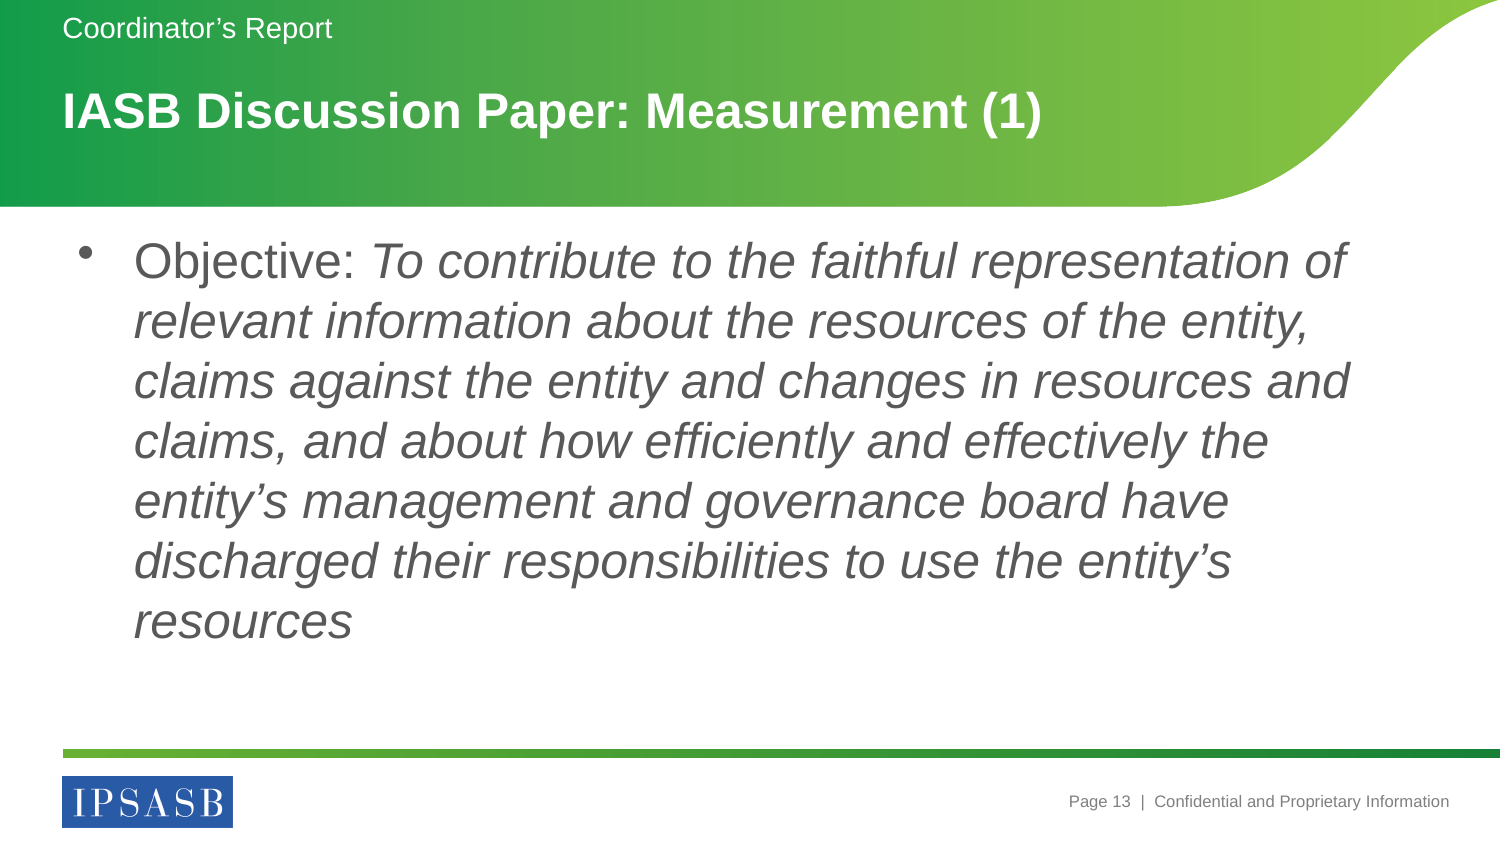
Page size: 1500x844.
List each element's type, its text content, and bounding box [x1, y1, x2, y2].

list Objective: To contribute to the faithful representation of relevant information about the resources of the entity, claims against the entity and changes in resources and claims, and about how efficiently and effectively the entity’s management and governance board have discharged their responsibilities to use the entity’s resources [62, 220, 1450, 724]
title IASB Discussion Paper: Measurement (1) [62, 75, 1300, 142]
picture [0, 0, 1500, 207]
subtitle Coordinator’s Report [62, 9, 500, 38]
picture [62, 776, 233, 828]
